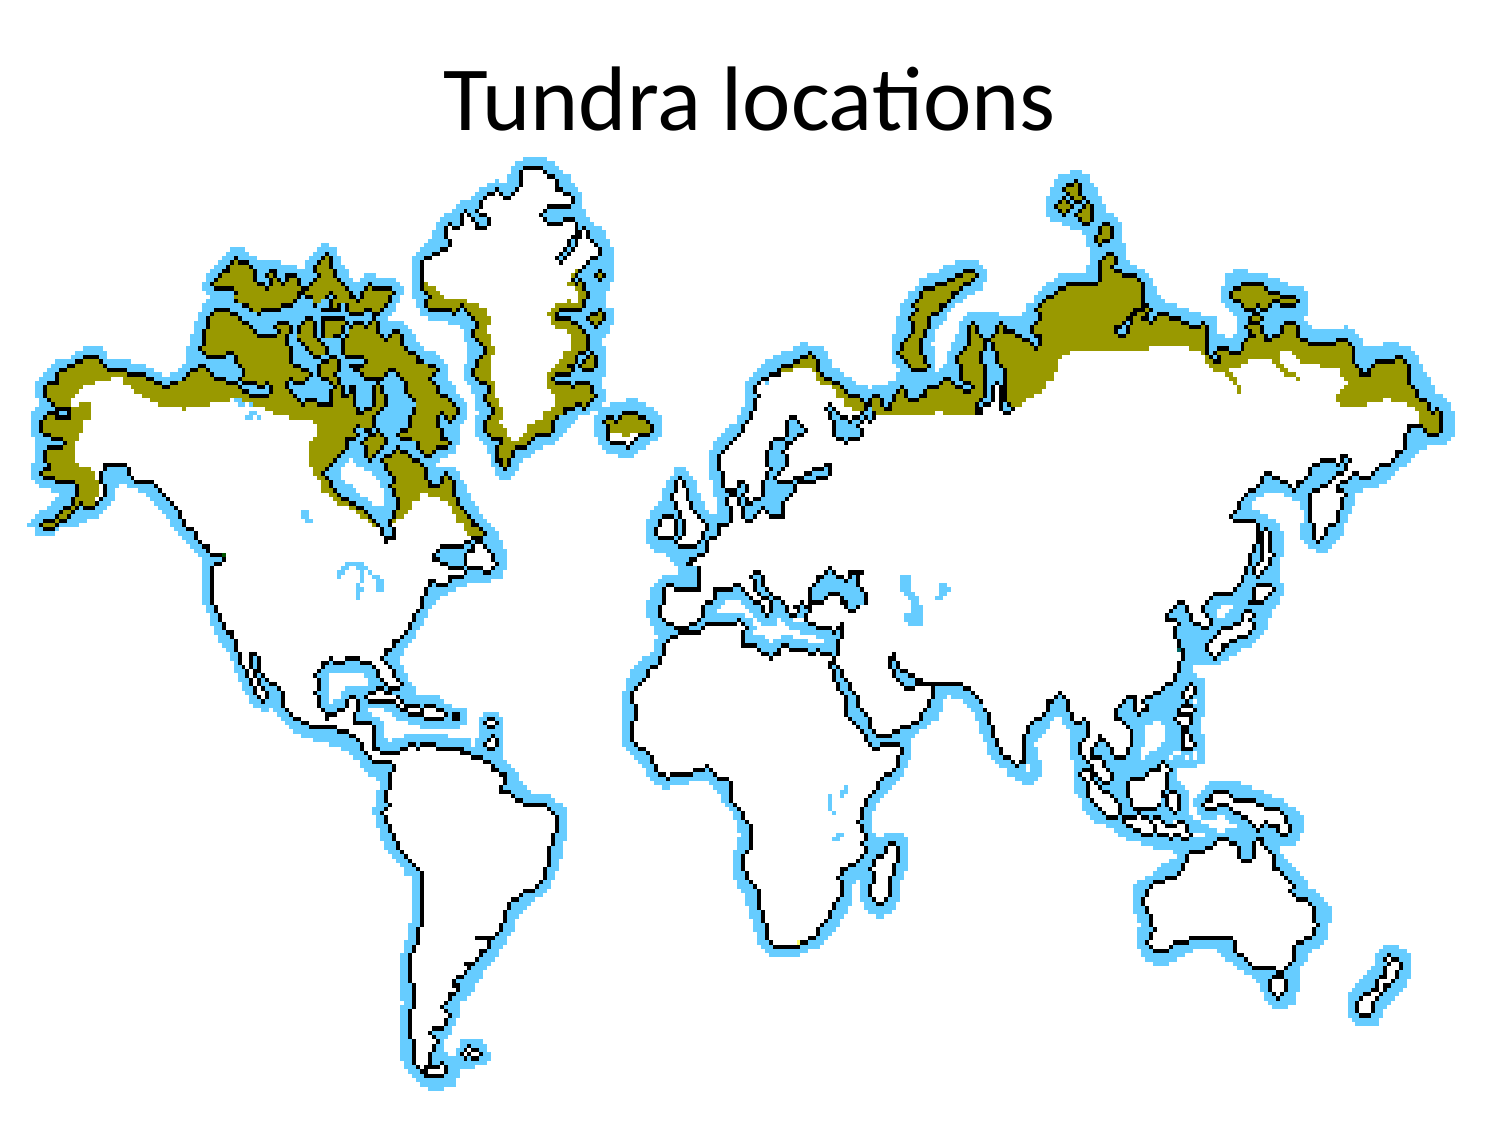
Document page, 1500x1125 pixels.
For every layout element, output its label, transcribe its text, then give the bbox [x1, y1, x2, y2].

picture [24, 149, 1463, 1101]
title Tundra locations [74, 0, 1426, 148]
